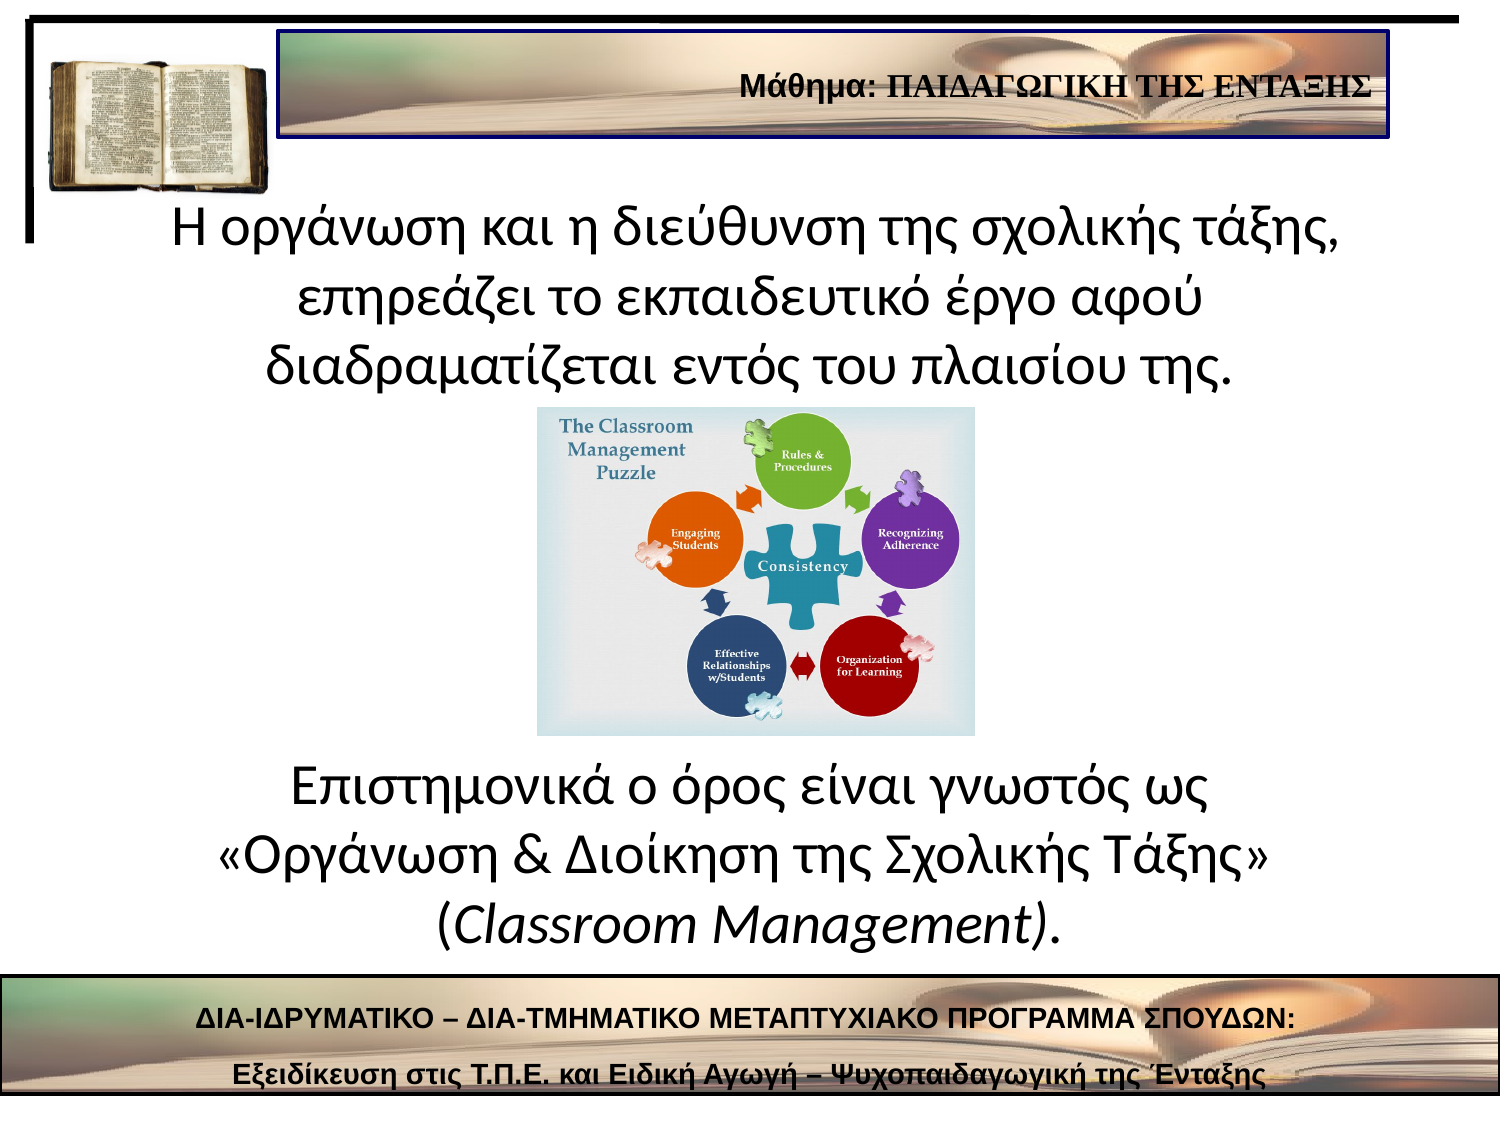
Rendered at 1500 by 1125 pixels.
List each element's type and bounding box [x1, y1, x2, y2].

picture [537, 407, 975, 737]
text_box [0, 18, 1500, 1094]
picture [40, 54, 274, 200]
